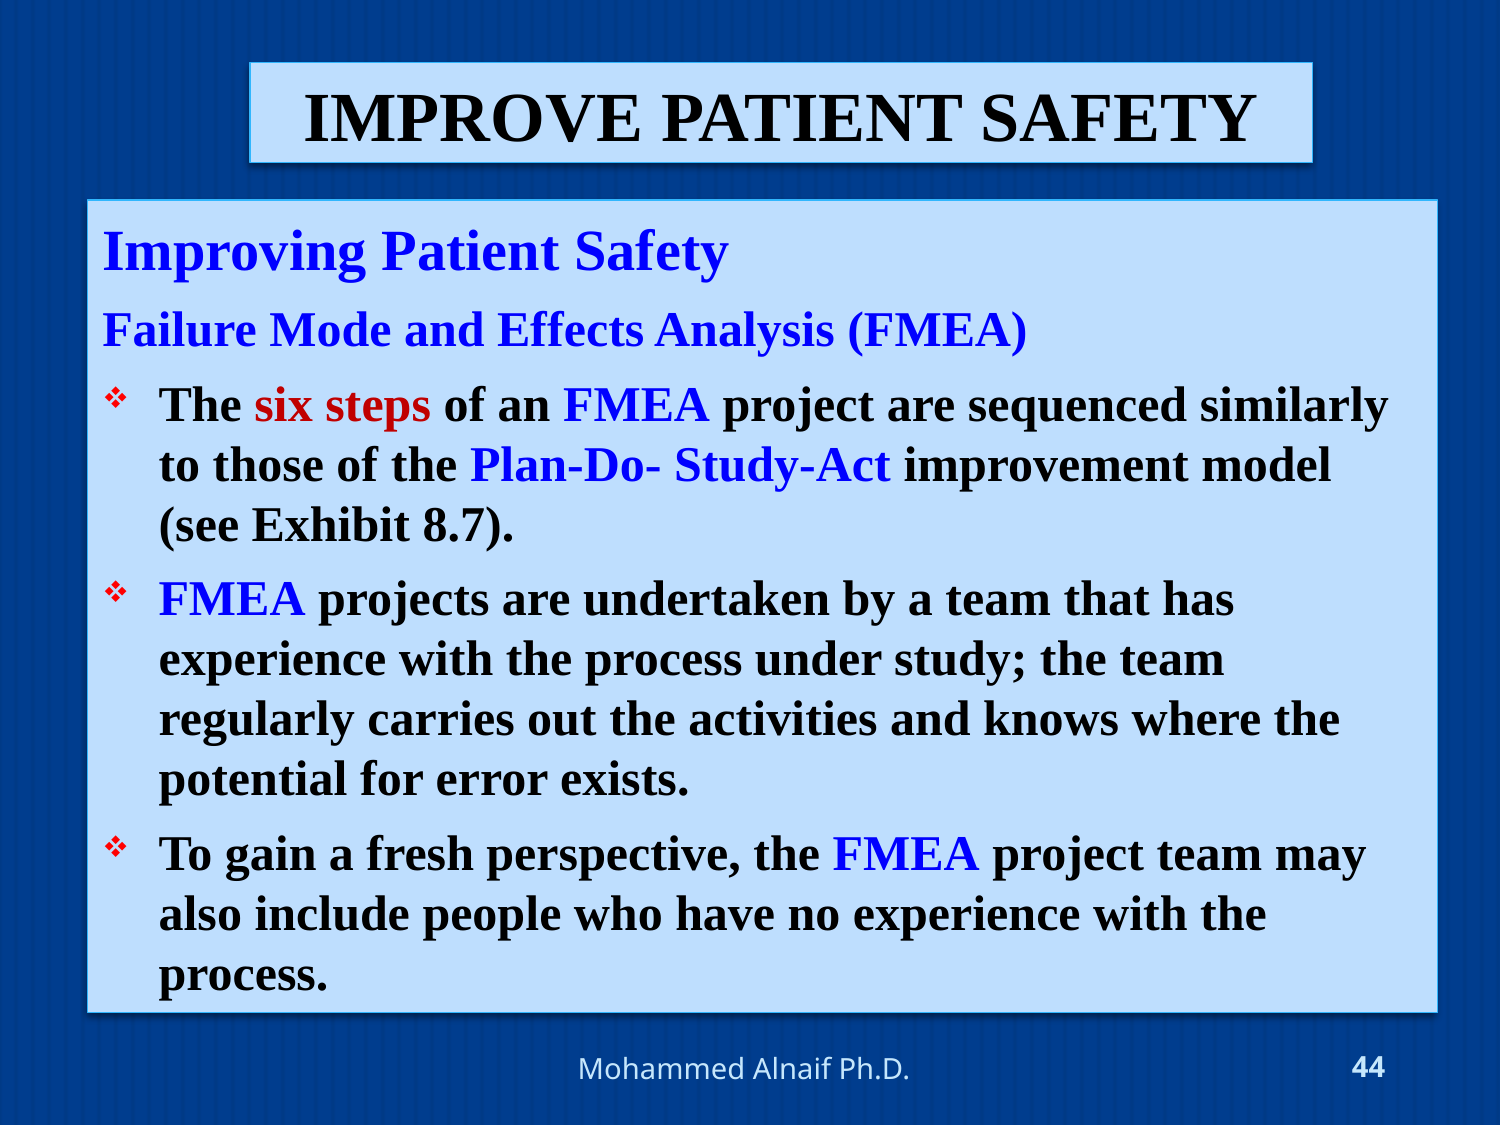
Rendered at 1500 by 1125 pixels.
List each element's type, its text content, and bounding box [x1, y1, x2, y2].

title improve patient safety [249, 62, 1313, 163]
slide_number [12, 995, 350, 1108]
subtitle Improving Patient Safety Failure Mode and Effects Analysis (FMEA) The six steps of an FMEA project are sequenced similarly to those of the Plan-Do- Study-Act improvement model (see Exhibit 8.7). FMEA projects are undertaken by a team that has experience with the process under study; the team regularly carries out the activities and knows where the potential for error exists. To gain a fresh perspective, the FMEA project team may also include people who have no experience with the process. [87, 199, 1438, 1013]
footer Mohammed Alnaif Ph.D. [525, 1037, 925, 1098]
slide_number 44 [1299, 1037, 1438, 1100]
